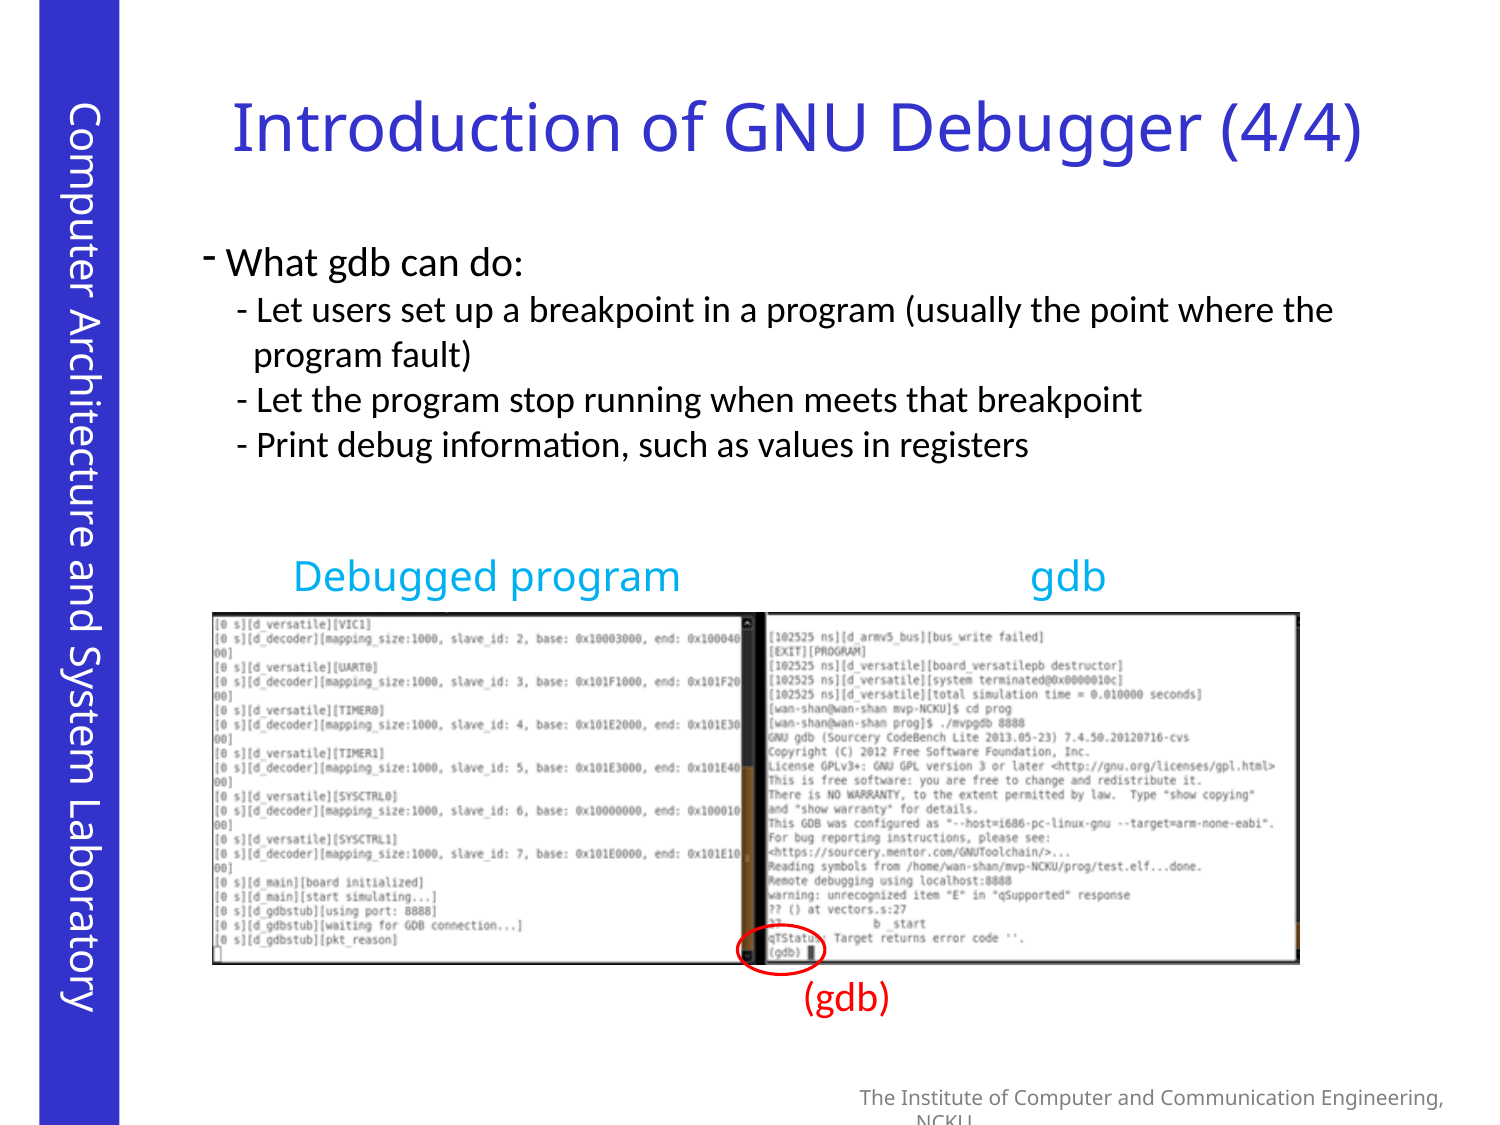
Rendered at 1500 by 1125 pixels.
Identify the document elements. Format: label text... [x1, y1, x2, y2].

text_box What gdb can do: - Let users set up a breakpoint in a program (usually the point where the program fault) - Let the program stop running when meets that breakpoint - Print debug information, such as values in registers [187, 227, 1400, 473]
text_box gdb [1014, 542, 1488, 625]
title Introduction of GNU Debugger (4/4) [135, 30, 1460, 219]
text_box (gdb) [787, 974, 1260, 1046]
picture [212, 612, 1301, 965]
text_box Debugged program [277, 542, 750, 610]
